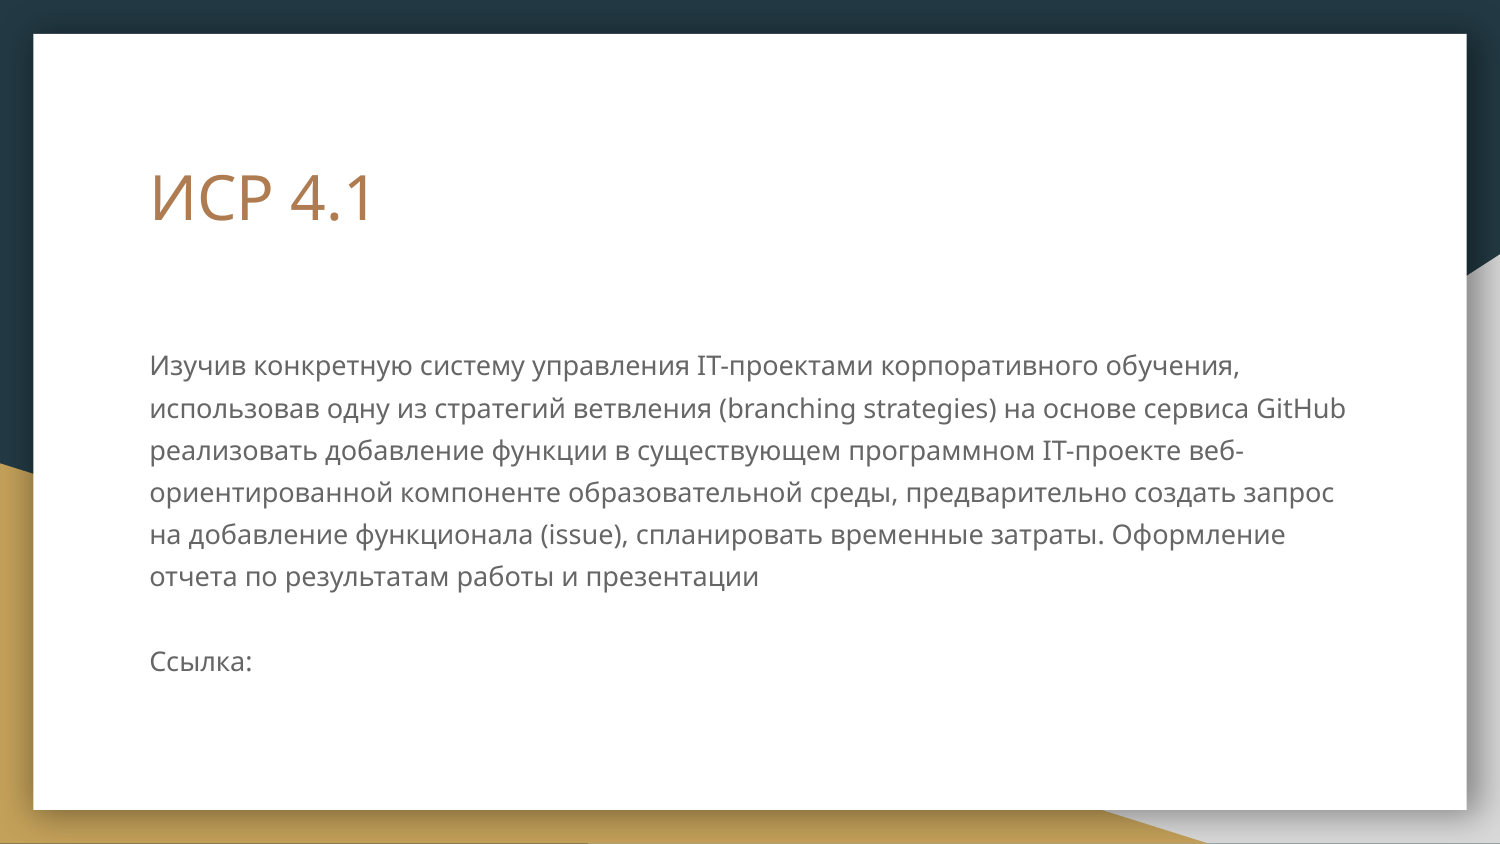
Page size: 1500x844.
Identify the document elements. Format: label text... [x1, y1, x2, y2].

title ИСР 4.1 [134, 138, 1366, 296]
list Изучив конкретную систему управления IT-проектами корпоративного обучения, использовав одну из стратегий ветвления (branching strategies) на основе сервиса GitHub реализовать добавление функции в существующем программном IT-проекте веб-ориентированной компоненте образовательной среды, предварительно создать запрос на добавление функционала (issue), спланировать временные затраты. Оформление отчета по результатам работы и презентации Ссылка: [134, 326, 1366, 729]
